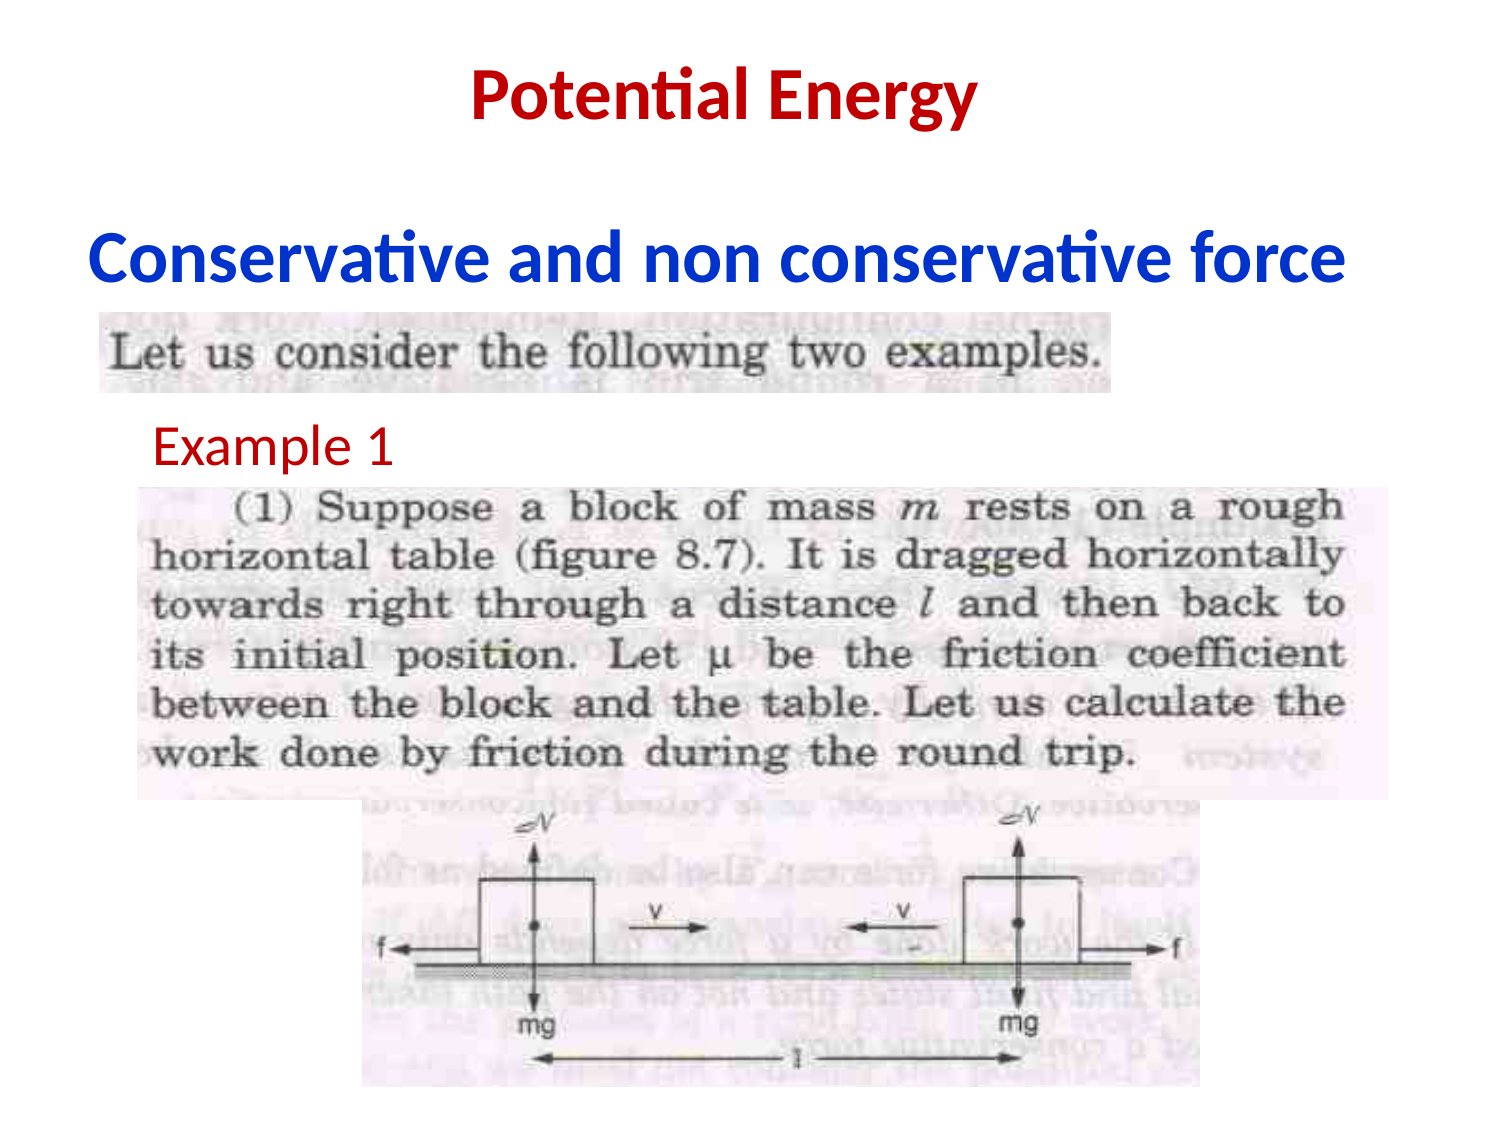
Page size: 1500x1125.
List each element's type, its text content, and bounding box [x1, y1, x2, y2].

text_box Conservative and non conservative force [37, 199, 1400, 305]
text_box Potential Energy [87, 37, 1363, 143]
picture [137, 487, 1388, 1088]
picture [99, 312, 1112, 393]
text_box Example 1 [137, 401, 738, 485]
